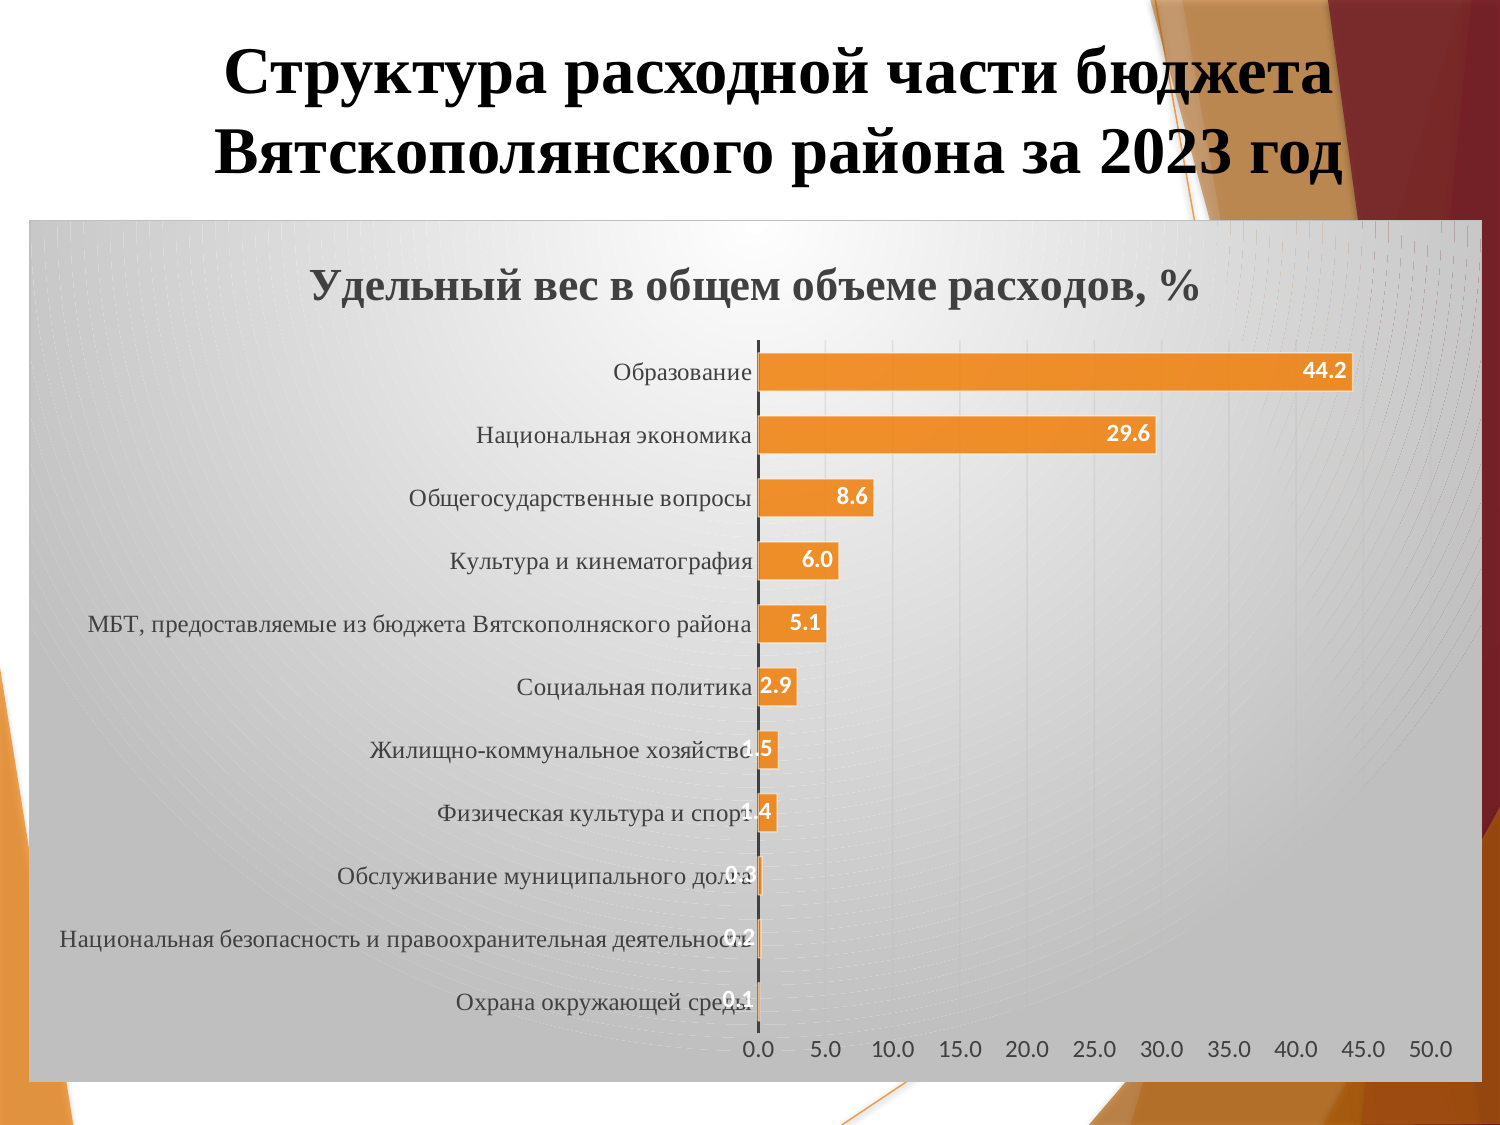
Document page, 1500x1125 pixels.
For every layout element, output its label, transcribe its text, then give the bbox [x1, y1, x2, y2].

title Структура расходной части бюджета Вятскополянского района за 2023 год [88, 19, 1471, 207]
chart [29, 219, 1483, 1083]
